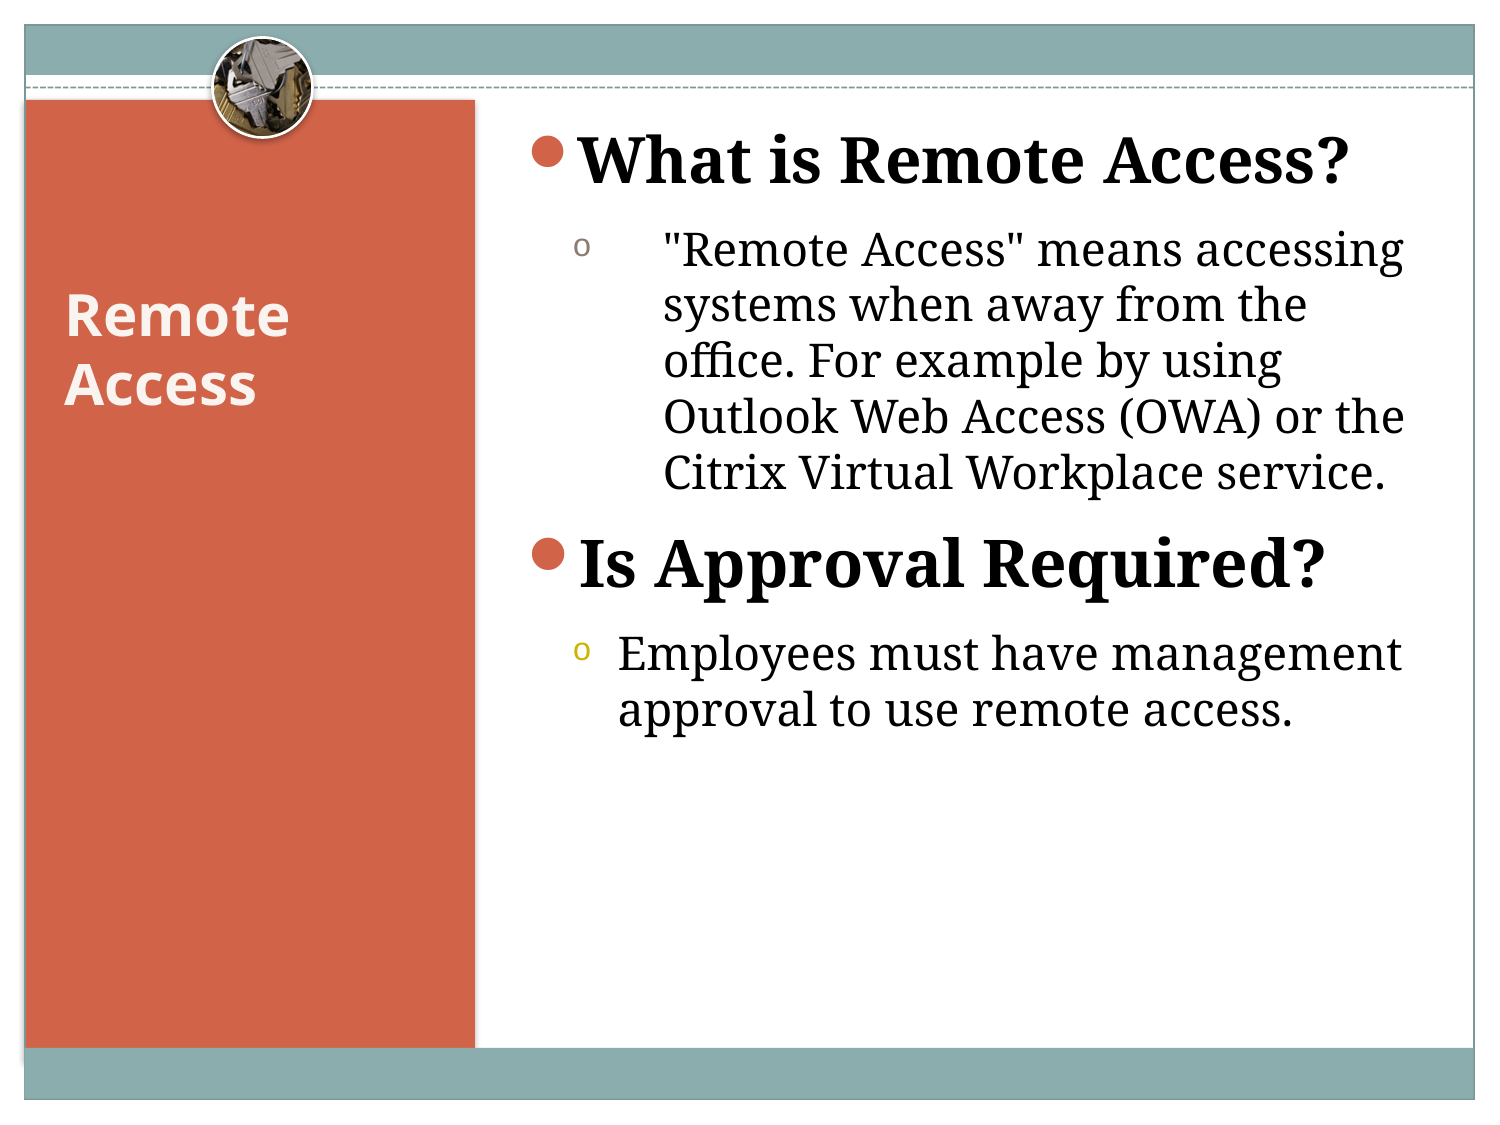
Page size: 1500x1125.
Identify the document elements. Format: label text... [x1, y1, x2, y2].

picture [214, 39, 311, 136]
list What is Remote Access? "Remote Access" means accessing systems when away from the office. For example by using Outlook Web Access (OWA) or the Citrix Virtual Workplace service. Is Approval Required? Employees must have management approval to use remote access. [512, 112, 1438, 1000]
title Remote Access [50, 174, 463, 425]
